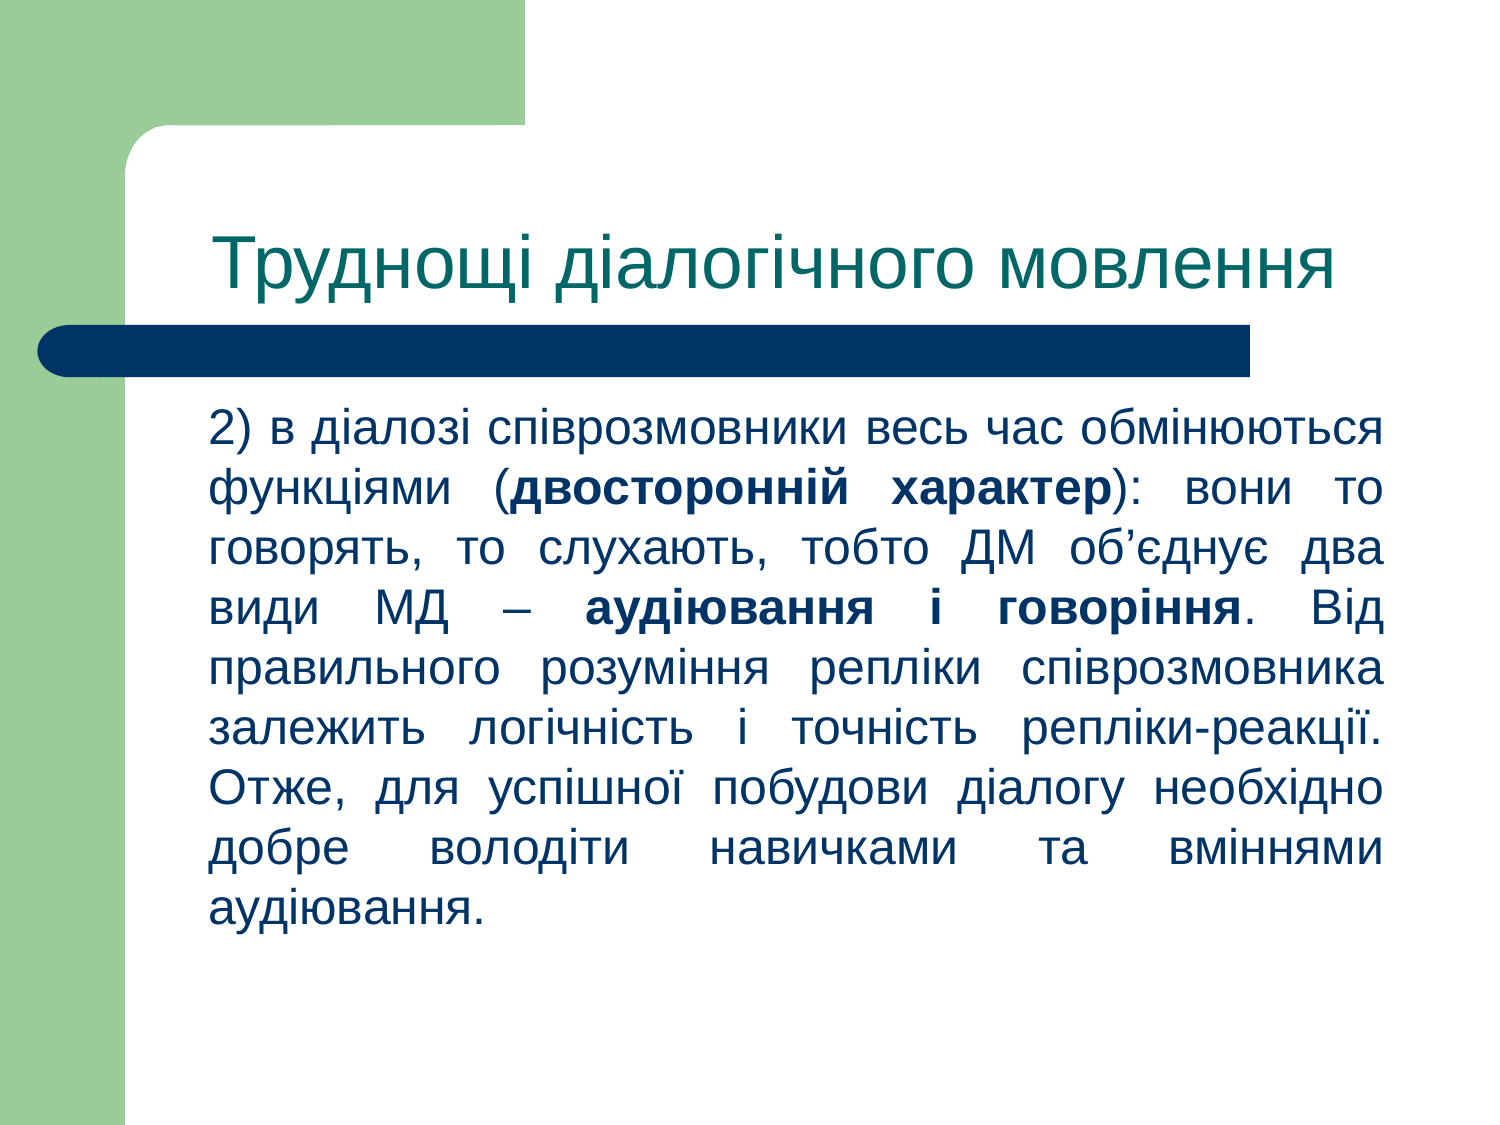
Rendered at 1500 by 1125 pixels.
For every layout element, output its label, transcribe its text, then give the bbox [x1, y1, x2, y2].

title Труднощі діалогічного мовлення [125, 125, 1425, 313]
list 2) в діалозі співрозмовники весь час обмінюються функціями (двосторонній характер): вони то говорять, то слухають, тобто ДМ об’єднує два види МД – аудіювання і говоріння. Від правильного розуміння репліки співрозмовника залежить логічність і точність репліки-реакції. Отже, для успішної побудови діалогу необхідно добре володіти навичками та вміннями аудіювання. [137, 387, 1400, 999]
